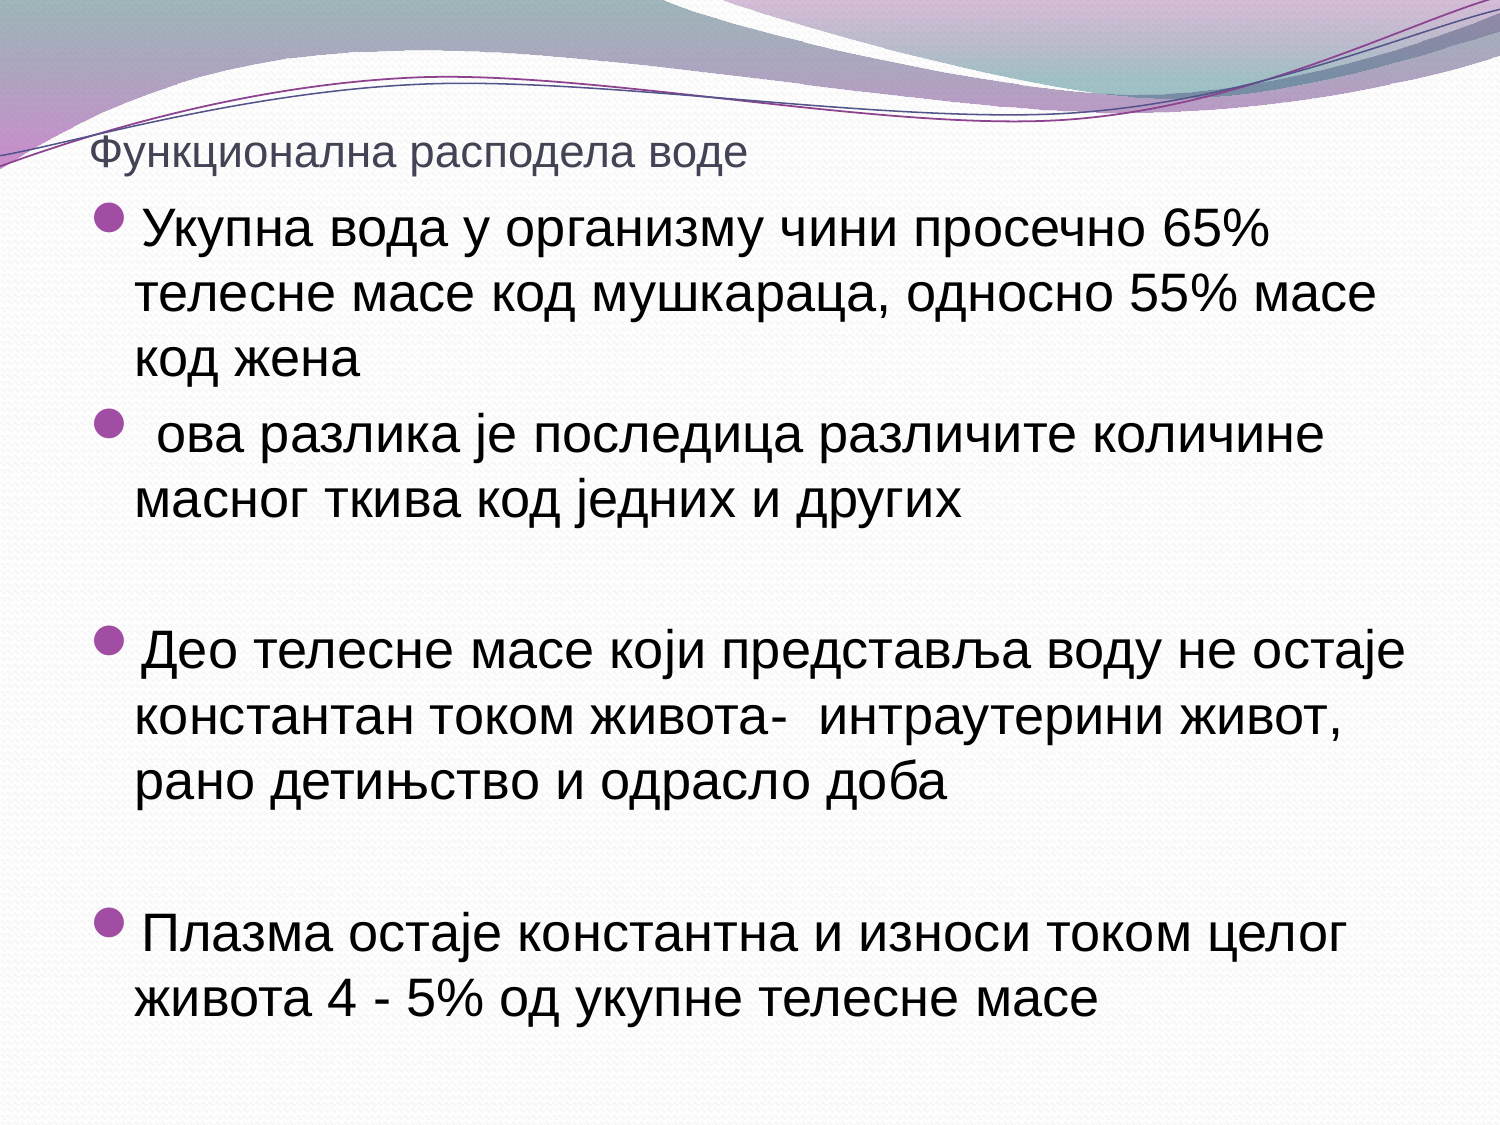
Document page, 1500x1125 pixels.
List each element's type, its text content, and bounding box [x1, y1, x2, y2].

list Укупна вода у организму чини просечно 65% телесне масе код мушкараца, односно 55% масе код жена ова разлика је последица различите количине масног ткива код једних и других Део телесне масе који представља воду не остаје константан током живота- интраутерини живот, рано детињство и одрасло доба Плазма остаје константна и износи током целог живота 4 - 5% од укупне телесне масе [75, 184, 1425, 1038]
title Функционална расподела воде [88, 113, 1439, 232]
